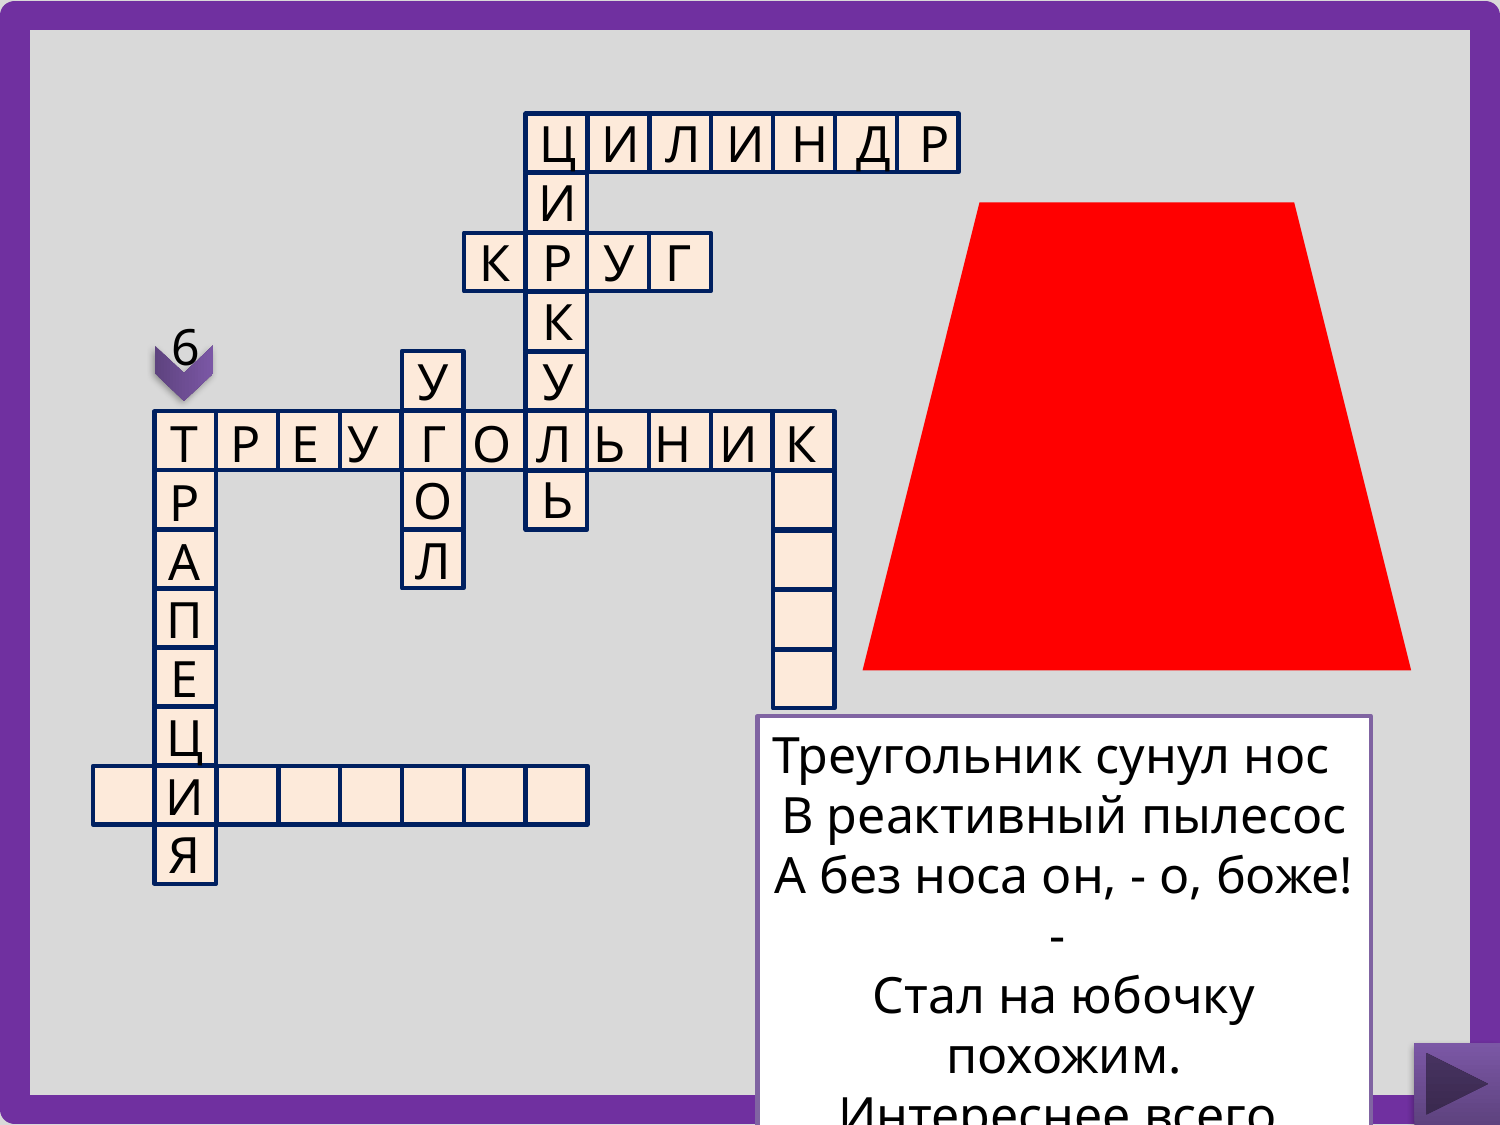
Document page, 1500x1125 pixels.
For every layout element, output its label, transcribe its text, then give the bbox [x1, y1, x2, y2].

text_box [153, 307, 218, 402]
text_box И [712, 105, 776, 111]
text_box [1414, 1042, 1500, 1125]
text_box И [586, 105, 650, 111]
text_box Треугольник сунул нос В реактивный пылесос А без носа он, - о, боже! - Стал на юбочку похожим. Интереснее всего, Как теперь зовут его. [755, 714, 1373, 1125]
text_box Д [841, 105, 904, 111]
text_box Ц [524, 105, 586, 111]
text_box Л [650, 105, 712, 111]
text_box [964, 200, 1414, 673]
text_box Р [904, 105, 965, 180]
text_box Н [776, 105, 841, 111]
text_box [92, 113, 959, 884]
